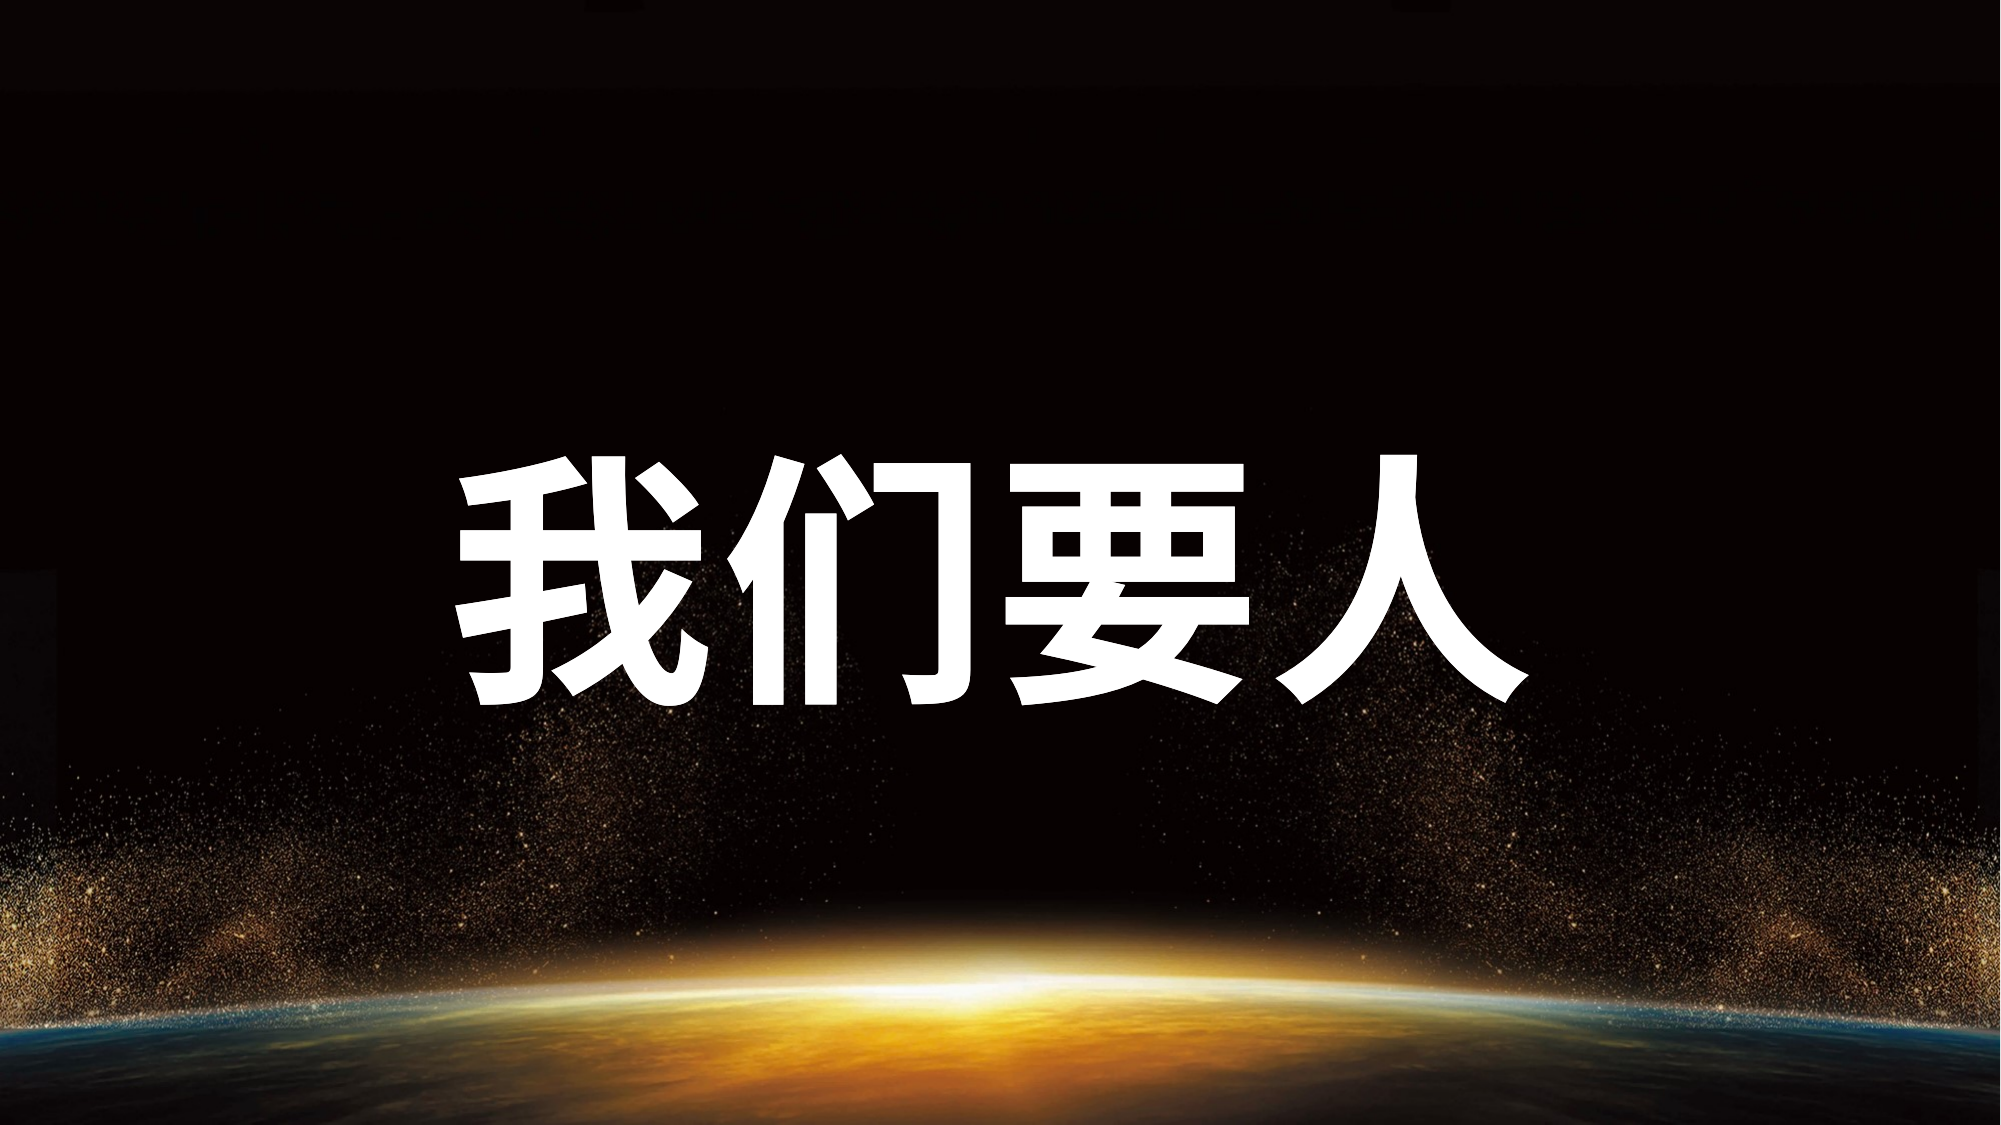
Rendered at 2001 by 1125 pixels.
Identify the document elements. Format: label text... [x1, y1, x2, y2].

text_box 我 [432, 407, 706, 743]
text_box 要 [979, 407, 1253, 743]
text_box 们 [706, 407, 979, 743]
text_box 人 [1253, 407, 1551, 743]
picture [0, 0, 2001, 1125]
